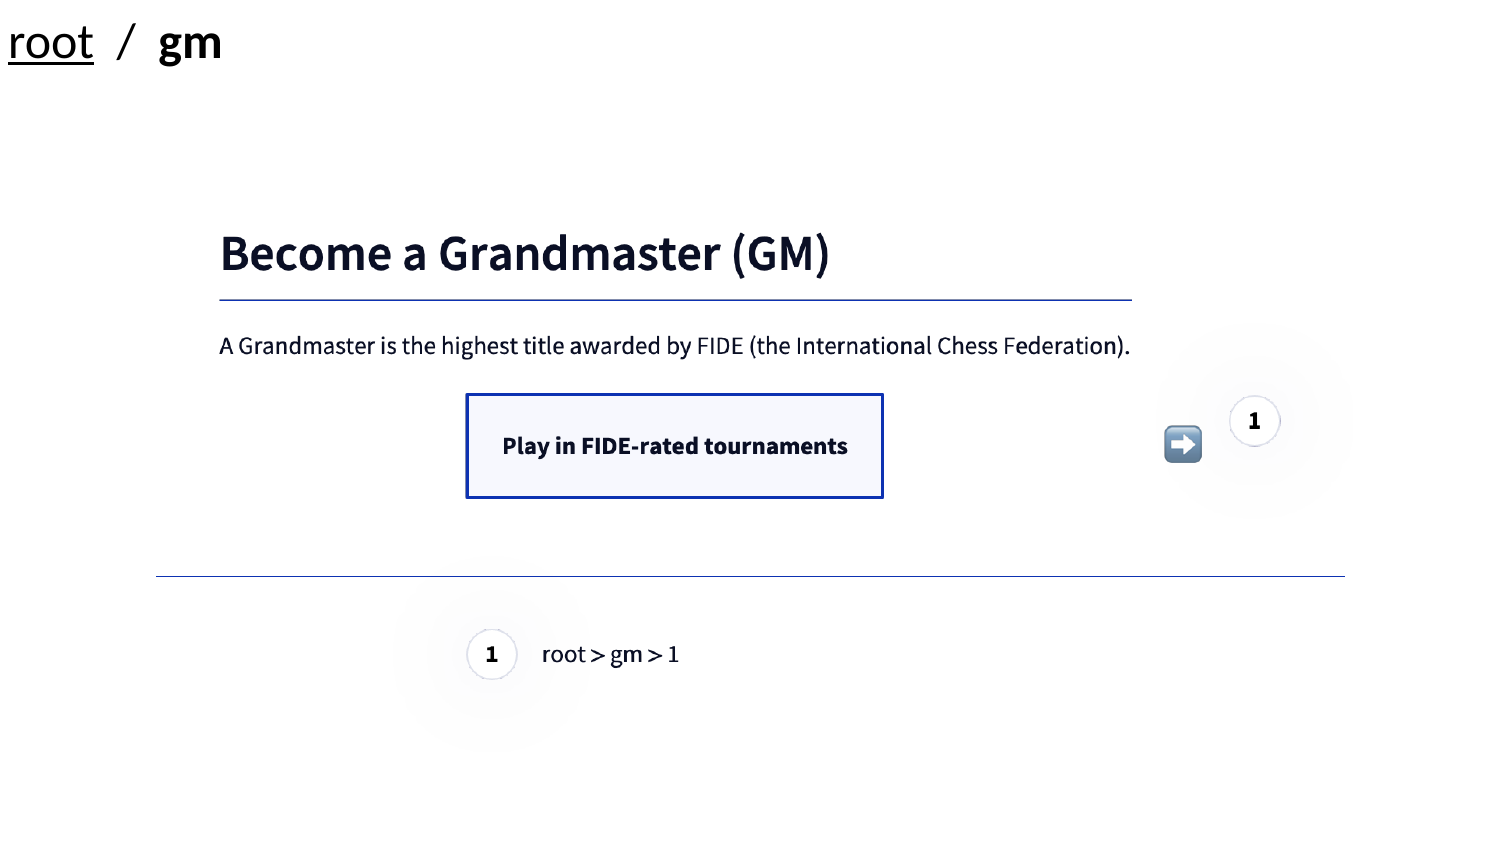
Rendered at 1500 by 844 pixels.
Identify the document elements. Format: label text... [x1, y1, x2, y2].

picture [62, 64, 1438, 844]
text_box root / gm [0, 0, 1500, 76]
